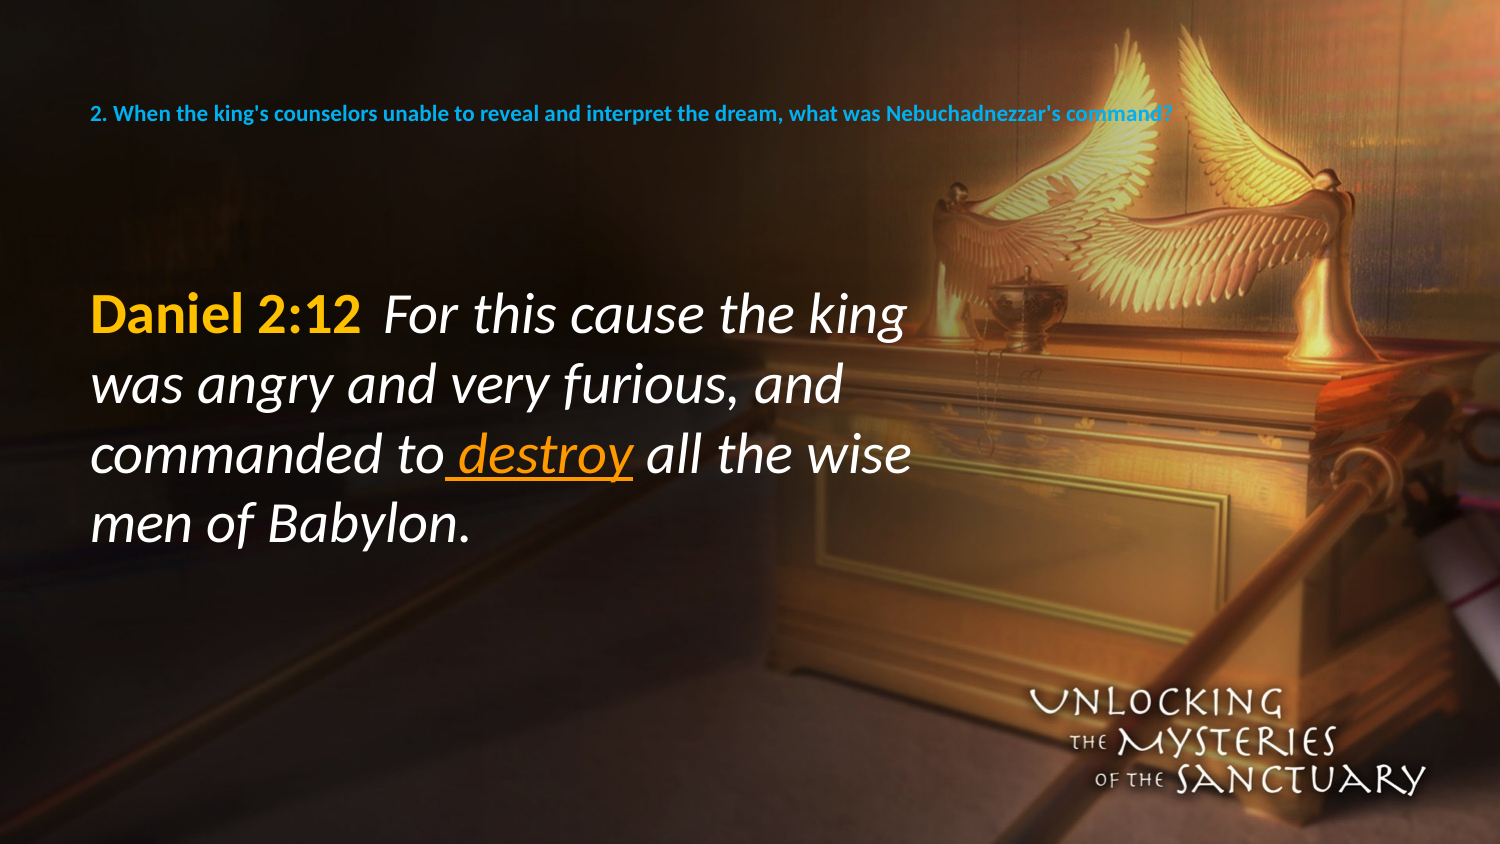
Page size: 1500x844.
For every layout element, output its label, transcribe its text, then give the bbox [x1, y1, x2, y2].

picture [0, 0, 1500, 844]
list Daniel 2:12 For this cause the king was angry and very furious, and commanded to destroy all the wise men of Babylon. [75, 267, 964, 754]
title 2. When the king's counselors unable to reveal and interpret the dream, what was Nebuchadnezzar's command? [75, 33, 1425, 175]
